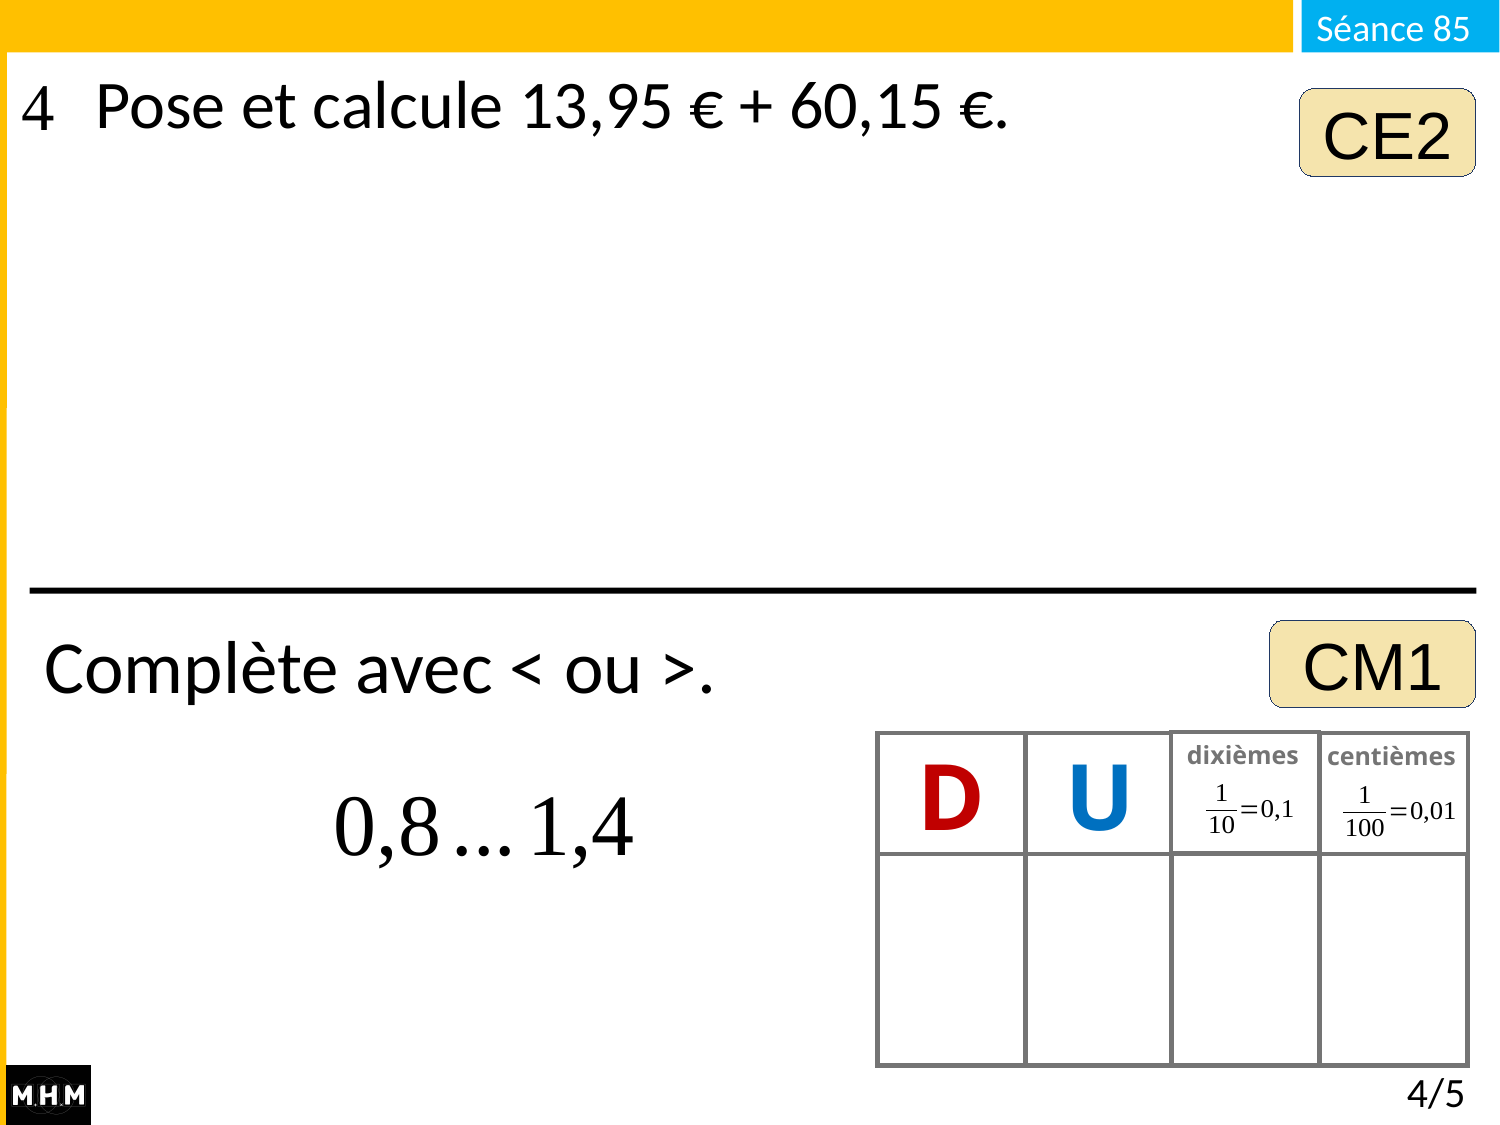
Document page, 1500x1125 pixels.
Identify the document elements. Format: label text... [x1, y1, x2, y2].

picture [6, 1065, 91, 1125]
text_box Pose et calcule 13,95 € + 60,15 €. [80, 61, 1375, 151]
text_box CM1 [1269, 620, 1476, 708]
text_box CE2 [1299, 88, 1476, 177]
list 4/5 [1373, 1064, 1500, 1125]
text_box Complète avec < ou >. [29, 594, 1085, 746]
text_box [877, 731, 1469, 1066]
